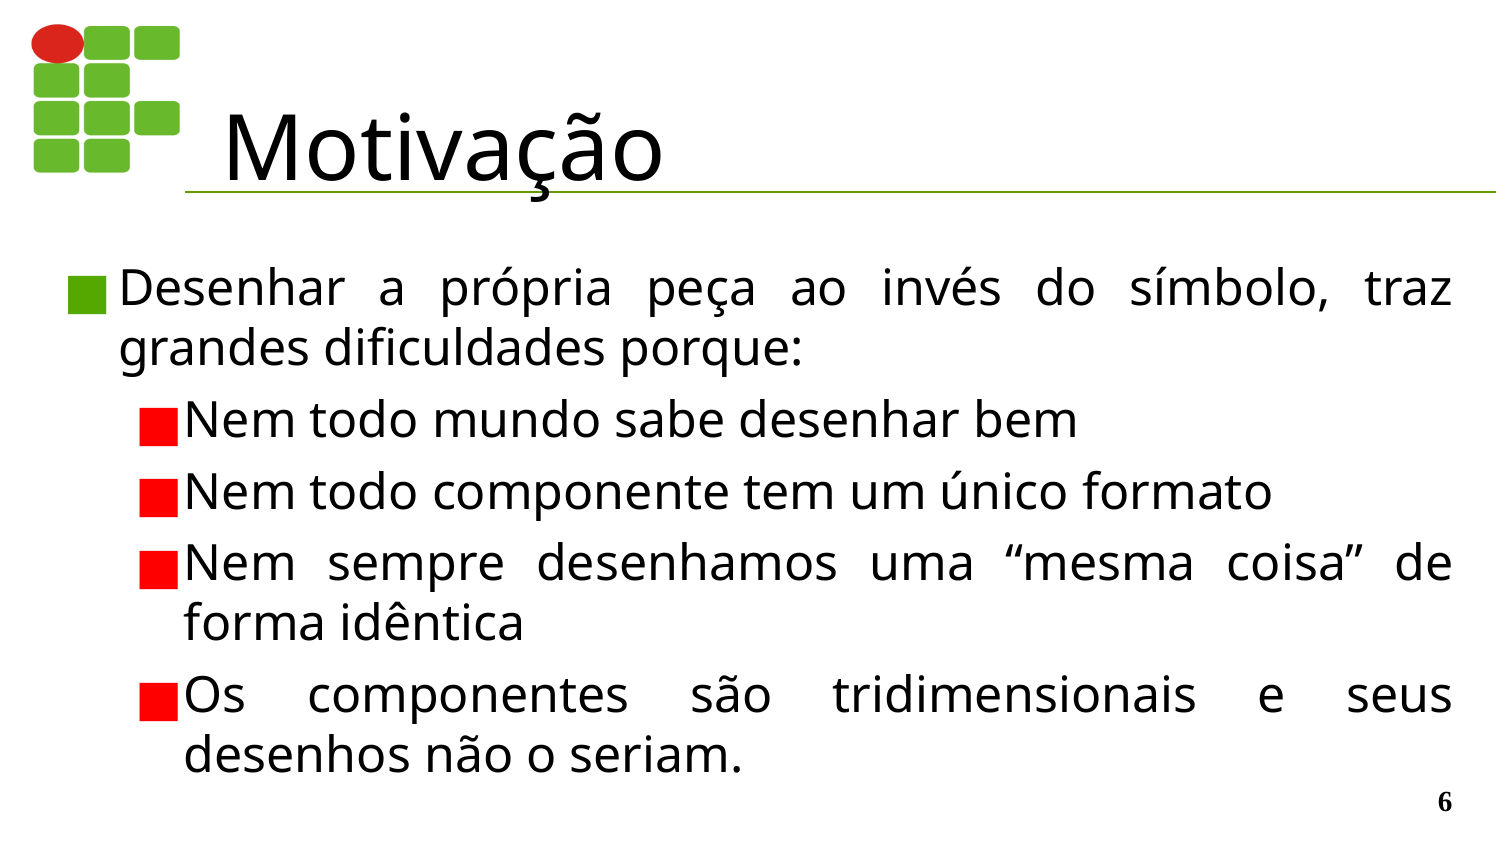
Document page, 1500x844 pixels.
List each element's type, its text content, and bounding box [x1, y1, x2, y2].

title Motivação [206, 26, 1468, 207]
picture [29, 23, 182, 174]
text_box ‹#› [1155, 774, 1468, 825]
list Desenhar a própria peça ao invés do símbolo, traz grandes dificuldades porque: Nem todo mundo sabe desenhar bem Nem todo componente tem um único formato Nem sempre desenhamos uma “mesma coisa” de forma idêntica Os componentes são tridimensionais e seus desenhos não o seriam. [46, 248, 1469, 774]
